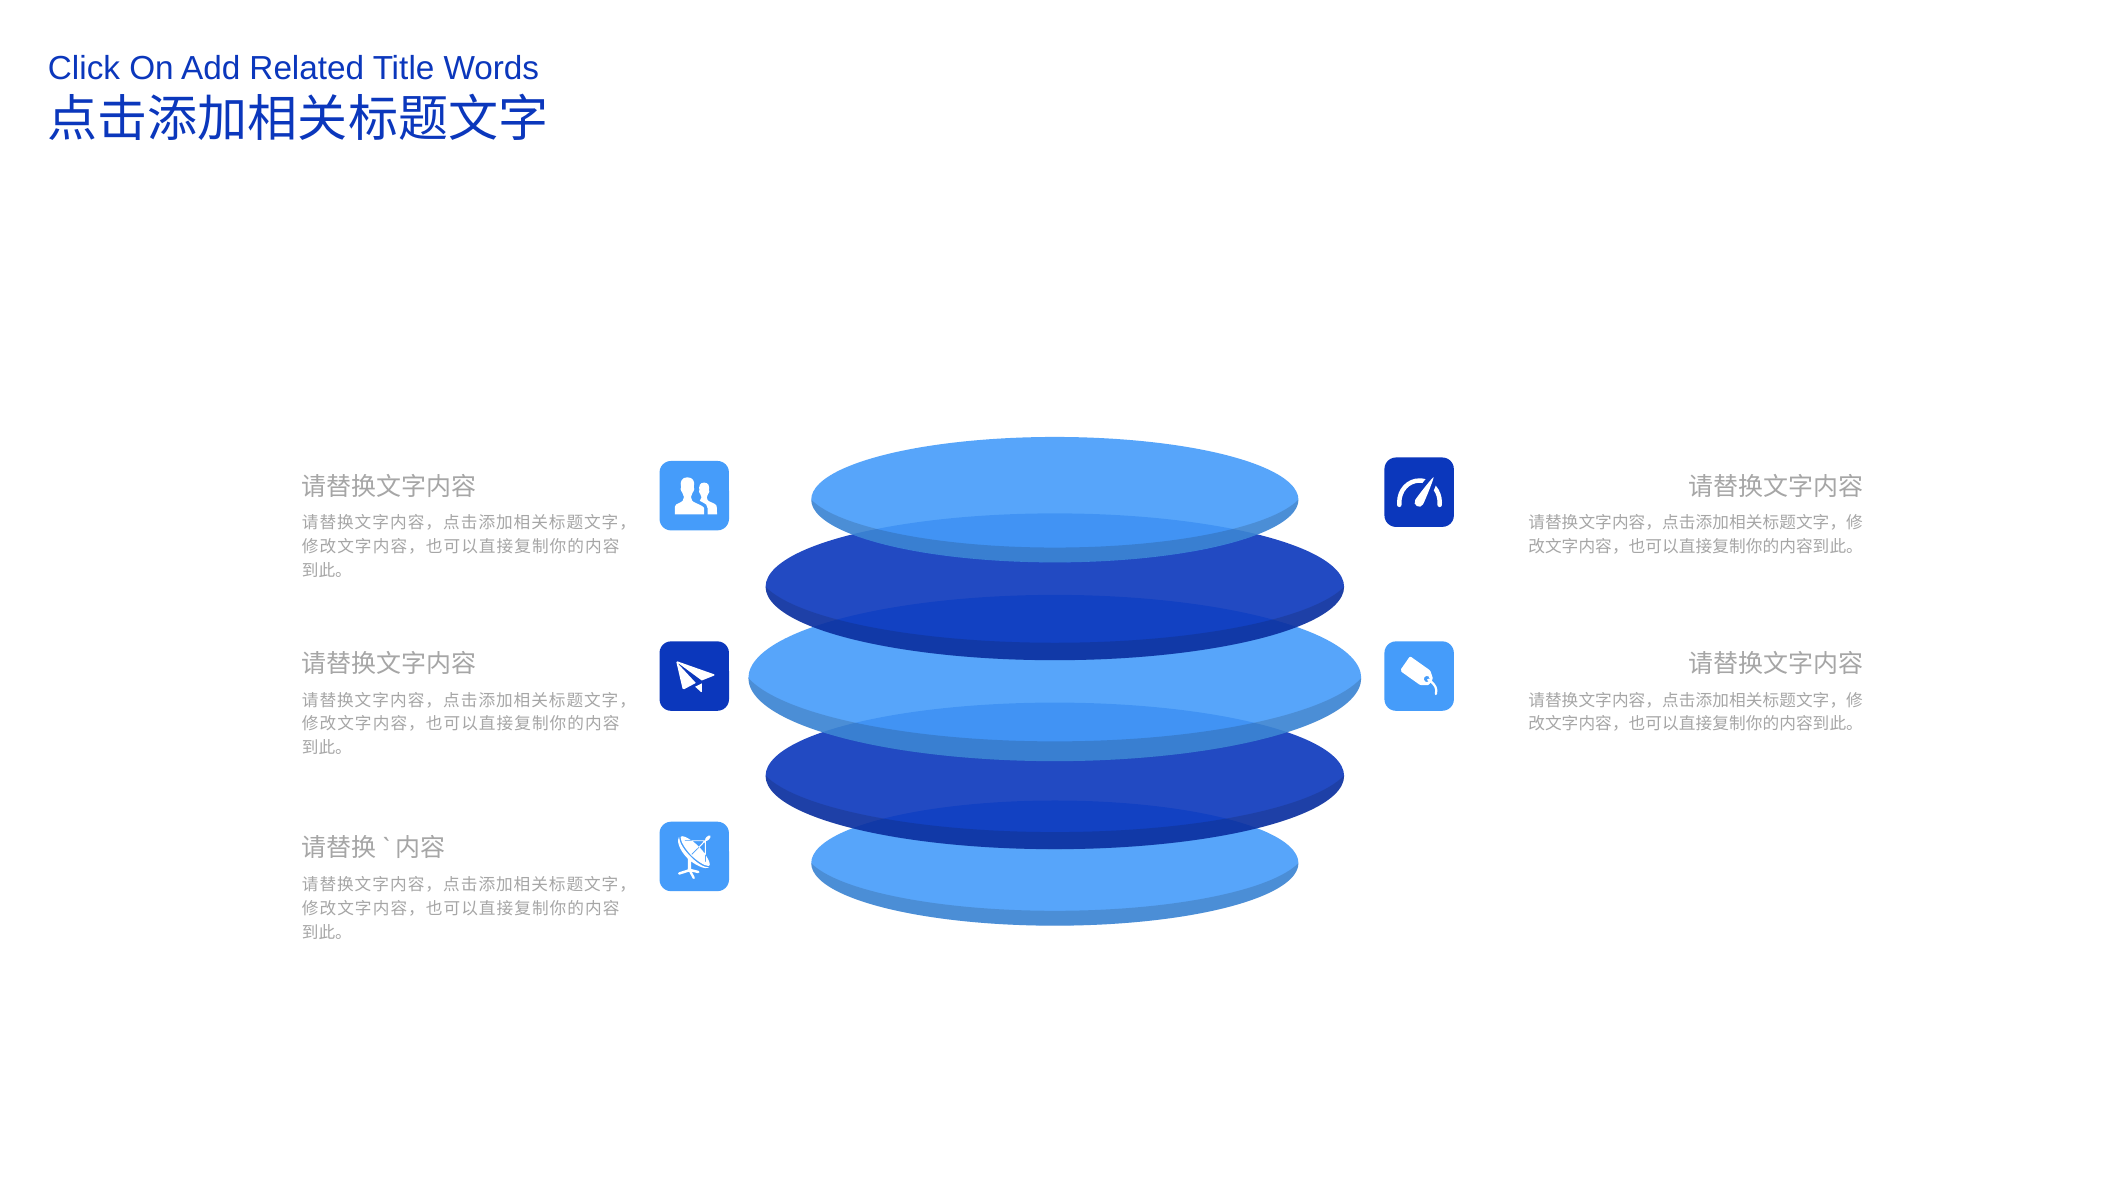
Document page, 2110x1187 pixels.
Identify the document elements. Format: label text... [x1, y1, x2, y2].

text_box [748, 594, 1362, 762]
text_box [659, 821, 730, 892]
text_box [811, 850, 1299, 926]
list 请替换文字内容 [1638, 635, 1864, 684]
list 请替换文字内容，点击添加相关标题文字，修改文字内容，也可以直接复制你的内容到此。 [301, 508, 620, 565]
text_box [1384, 457, 1454, 527]
list 请替换文字内容 [301, 635, 517, 685]
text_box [811, 436, 1299, 563]
list 请替换文字内容，点击添加相关标题文字，修改文字内容，也可以直接复制你的内容到此。 [1517, 508, 1864, 563]
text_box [659, 641, 730, 711]
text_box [1384, 641, 1454, 711]
list 请替换文字内容 [301, 458, 517, 508]
list 请替换文字内容，点击添加相关标题文字，修改文字内容，也可以直接复制你的内容到此。 [301, 870, 620, 926]
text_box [765, 762, 1345, 850]
list 请替换文字内容，点击添加相关标题文字，修改文字内容，也可以直接复制你的内容到此。 [301, 685, 620, 742]
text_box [659, 460, 730, 531]
text_box Click On Add Related Title Words 点击添加相关标题文字 [33, 39, 591, 154]
list 请替换文字内容 [1638, 458, 1864, 507]
list 请替换文字内容，点击添加相关标题文字，修改文字内容，也可以直接复制你的内容到此。 [1517, 685, 1864, 740]
list 请替换`内容 [301, 819, 517, 870]
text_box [765, 513, 1345, 661]
